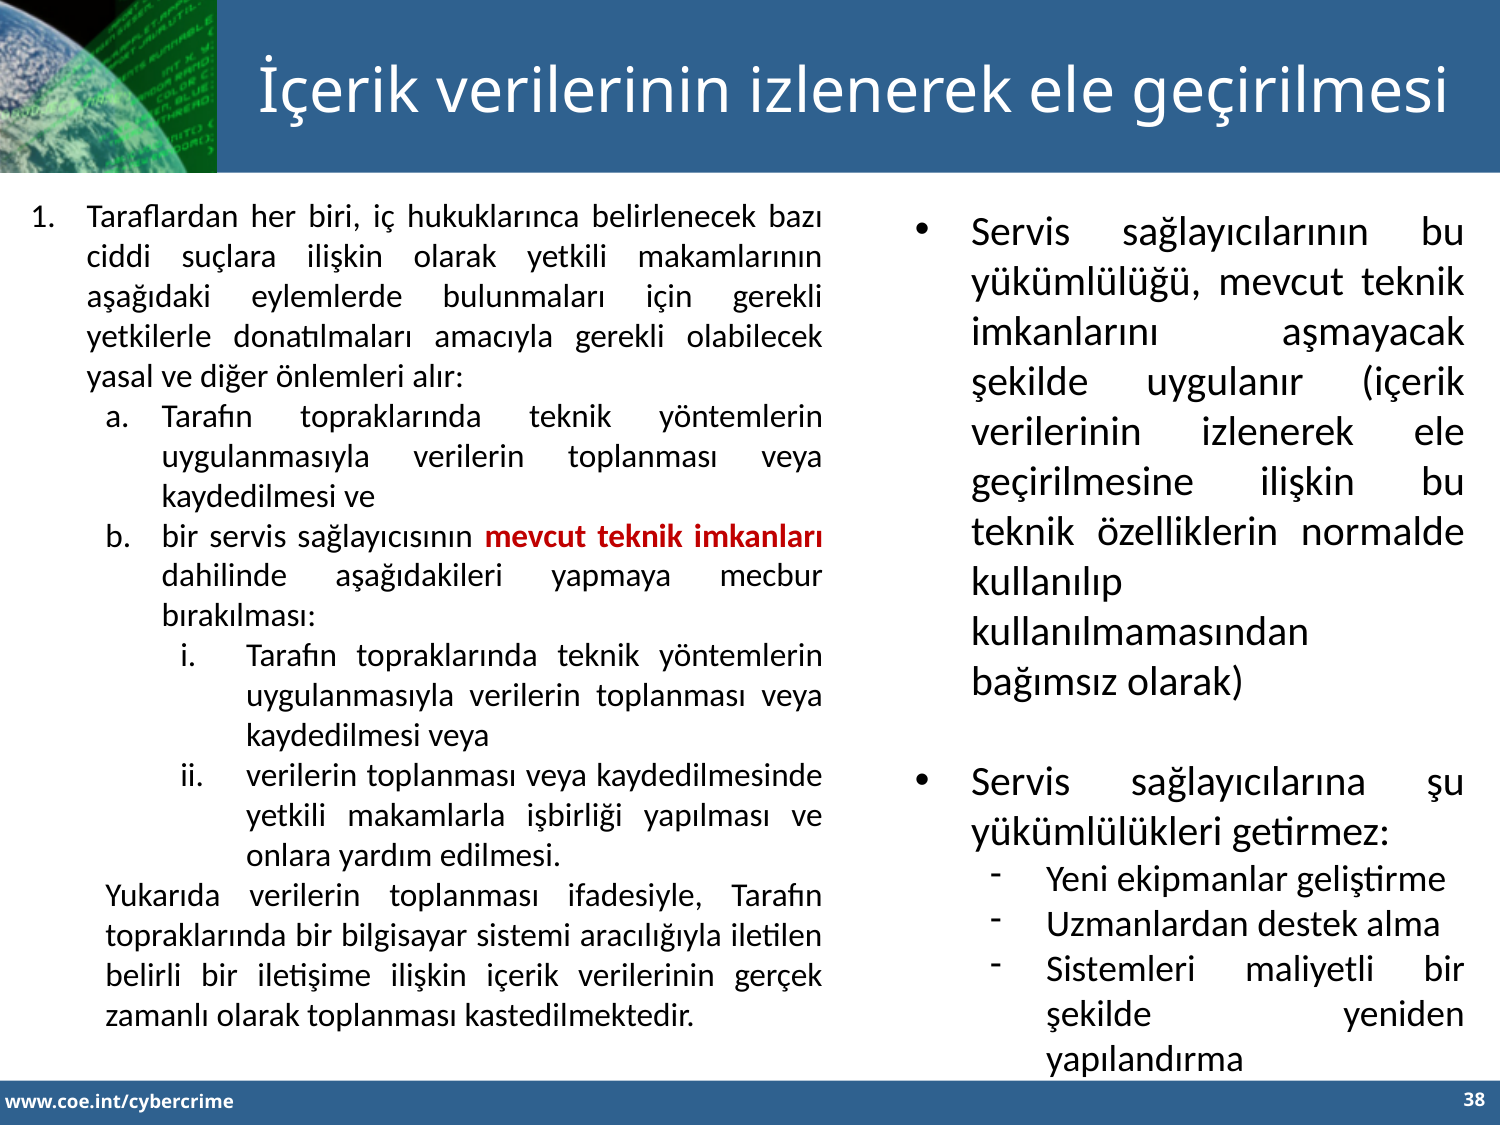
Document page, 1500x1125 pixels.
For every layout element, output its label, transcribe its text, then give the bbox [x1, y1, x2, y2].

text_box İçerik verilerinin izlenerek ele geçirilmesi [230, 42, 1483, 133]
text_box Taraflardan her biri, iç hukuklarınca belirlenecek bazı ciddi suçlara ilişkin olarak yetkili makamlarının aşağıdaki eylemlerde bulunmaları için gerekli yetkilerle donatılmaları amacıyla gerekli olabilecek yasal ve diğer önlemleri alır: Tarafın topraklarında teknik yöntemlerin uygulanmasıyla verilerin toplanması veya kaydedilmesi ve bir servis sağlayıcısının mevcut teknik imkanları dahilinde aşağıdakileri yapmaya mecbur bırakılması: Tarafın topraklarında teknik yöntemlerin uygulanmasıyla verilerin toplanması veya kaydedilmesi veya verilerin toplanması veya kaydedilmesinde yetkili makamlarla işbirliği yapılması ve onlara yardım edilmesi. Yukarıda verilerin toplanması ifadesiyle, Tarafın topraklarında bir bilgisayar sistemi aracılığıyla iletilen belirli bir iletişime ilişkin içerik verilerinin gerçek zamanlı olarak toplanması kastedilmektedir. [15, 186, 839, 1041]
picture [0, 0, 217, 173]
text_box Servis sağlayıcılarının bu yükümlülüğü, mevcut teknik imkanlarını aşmayacak şekilde uygulanır (içerik verilerinin izlenerek ele geçirilmesine ilişkin bu teknik özelliklerin normalde kullanılıp kullanılmamasından bağımsız olarak) Servis sağlayıcılarına şu yükümlülükleri getirmez: Yeni ekipmanlar geliştirme Uzmanlardan destek alma Sistemleri maliyetli bir şekilde yeniden yapılandırma [900, 196, 1480, 1087]
